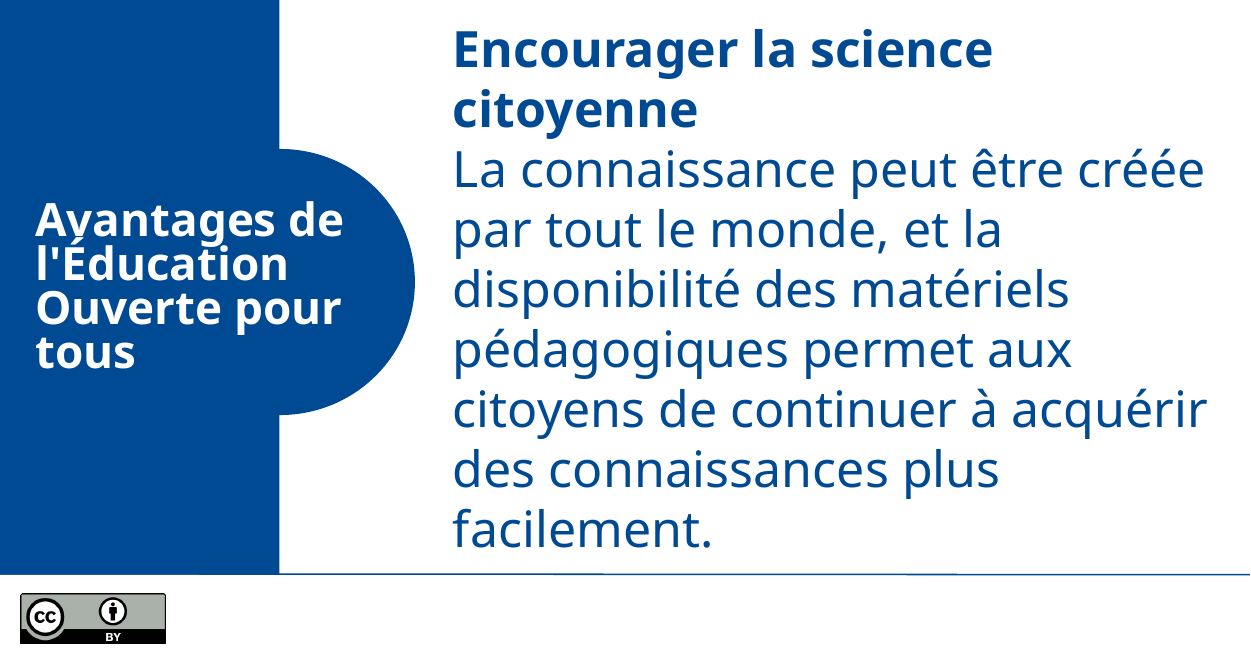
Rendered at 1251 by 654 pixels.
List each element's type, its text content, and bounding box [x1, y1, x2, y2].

picture [20, 592, 166, 645]
text_box [0, 582, 1250, 654]
text_box [206, 393, 355, 416]
text_box [0, 0, 280, 573]
text_box Avantages de l'Éducation Ouverte pour tous [20, 186, 390, 393]
text_box [390, 204, 415, 360]
text_box [187, 148, 374, 186]
text_box Encourager la science citoyenne La connaissance peut être créée par tout le monde, et la disponibilité des matériels pédagogiques permet aux citoyens de continuer à acquérir des connaissances plus facilement. [437, 2, 1230, 572]
